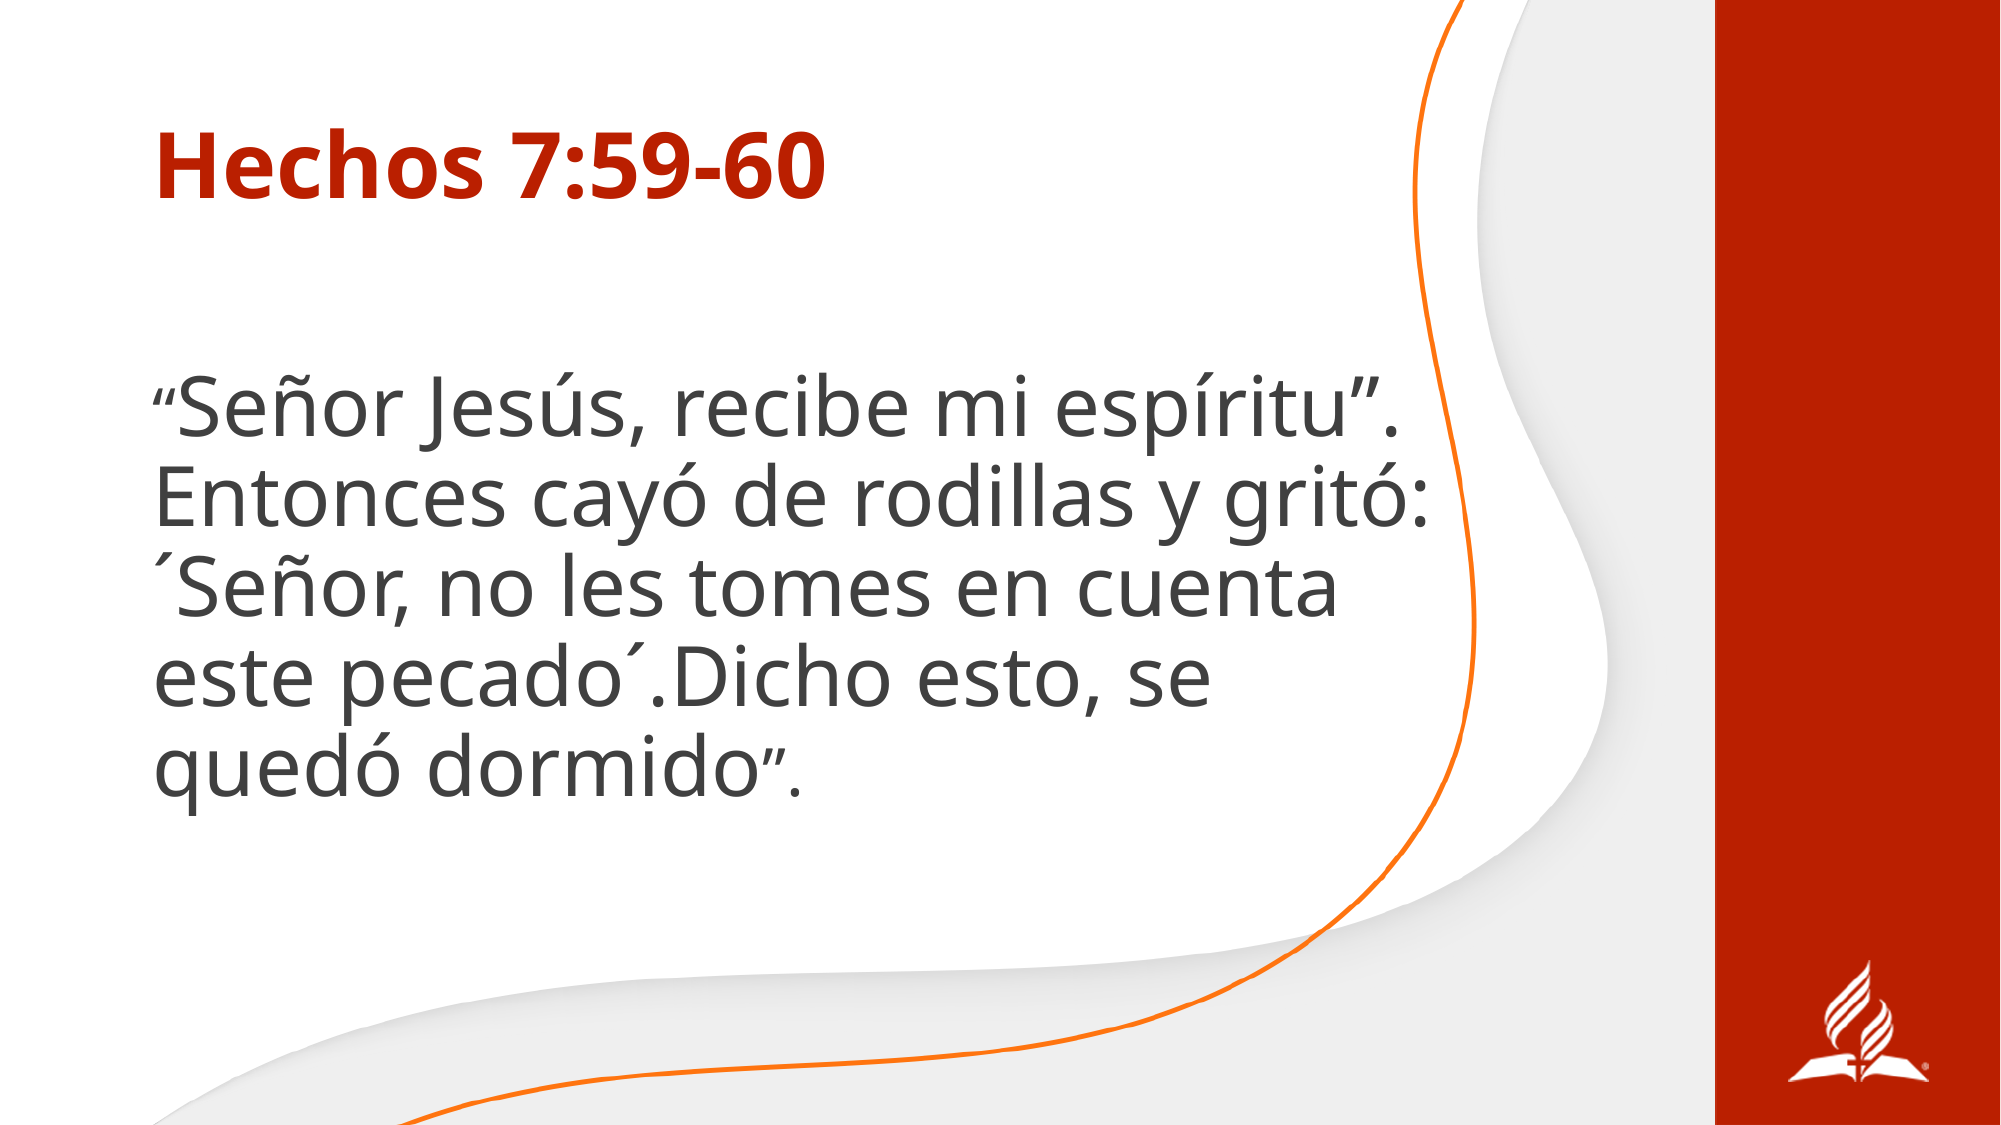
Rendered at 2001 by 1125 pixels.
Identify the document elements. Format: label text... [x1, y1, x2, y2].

picture [0, 0, 2001, 1125]
list “Señor Jesús, recibe mi espíritu”. Entonces cayó de rodillas y gritó: ´Señor, no les tomes en cuenta este pecado´.Dicho esto, se quedó dormido”. [137, 232, 1458, 947]
title Hechos 7:59-60 [137, 59, 1383, 232]
